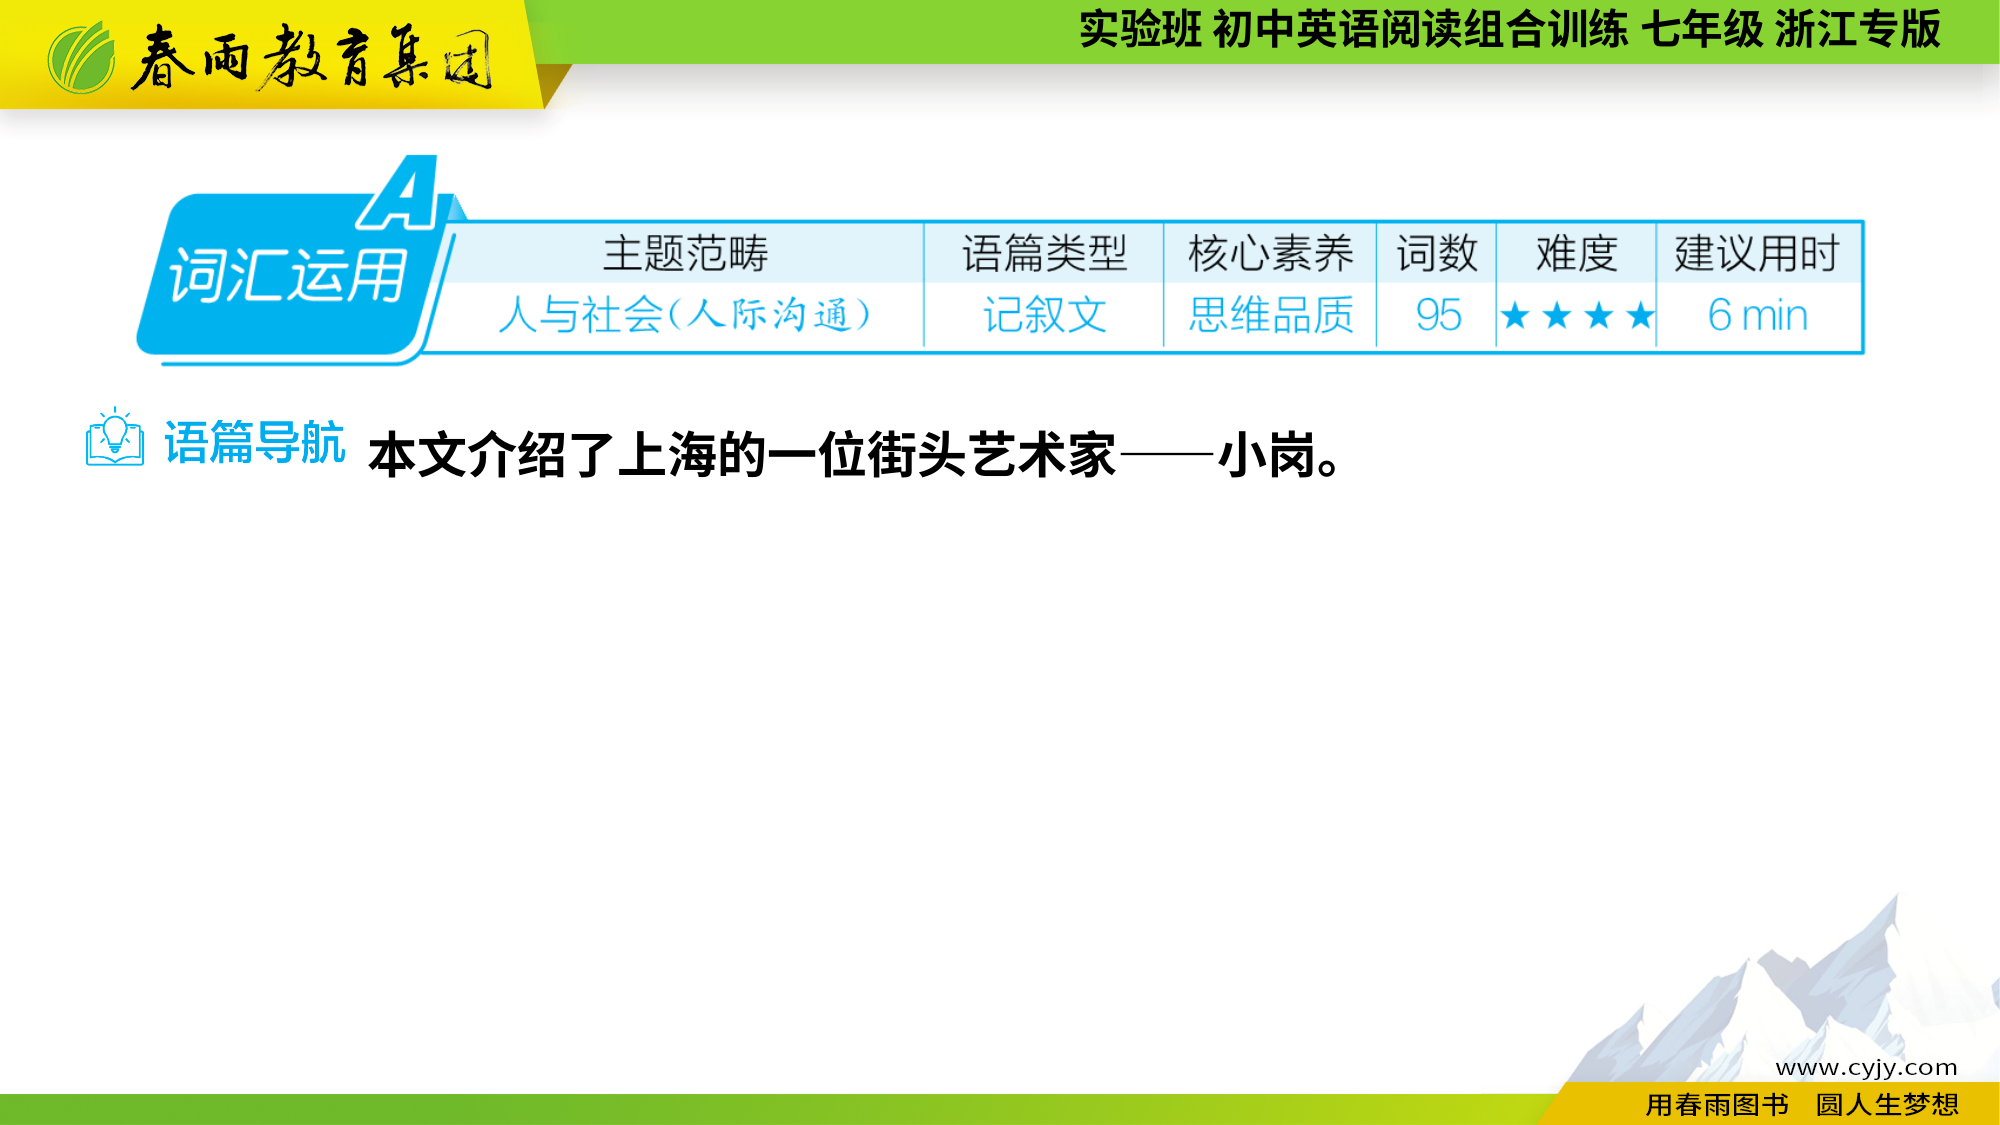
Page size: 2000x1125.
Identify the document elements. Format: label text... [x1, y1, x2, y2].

picture [0, 0, 2000, 1125]
list 本文介绍了上海的一位街头艺术家——小岗。 [59, 385, 1944, 481]
